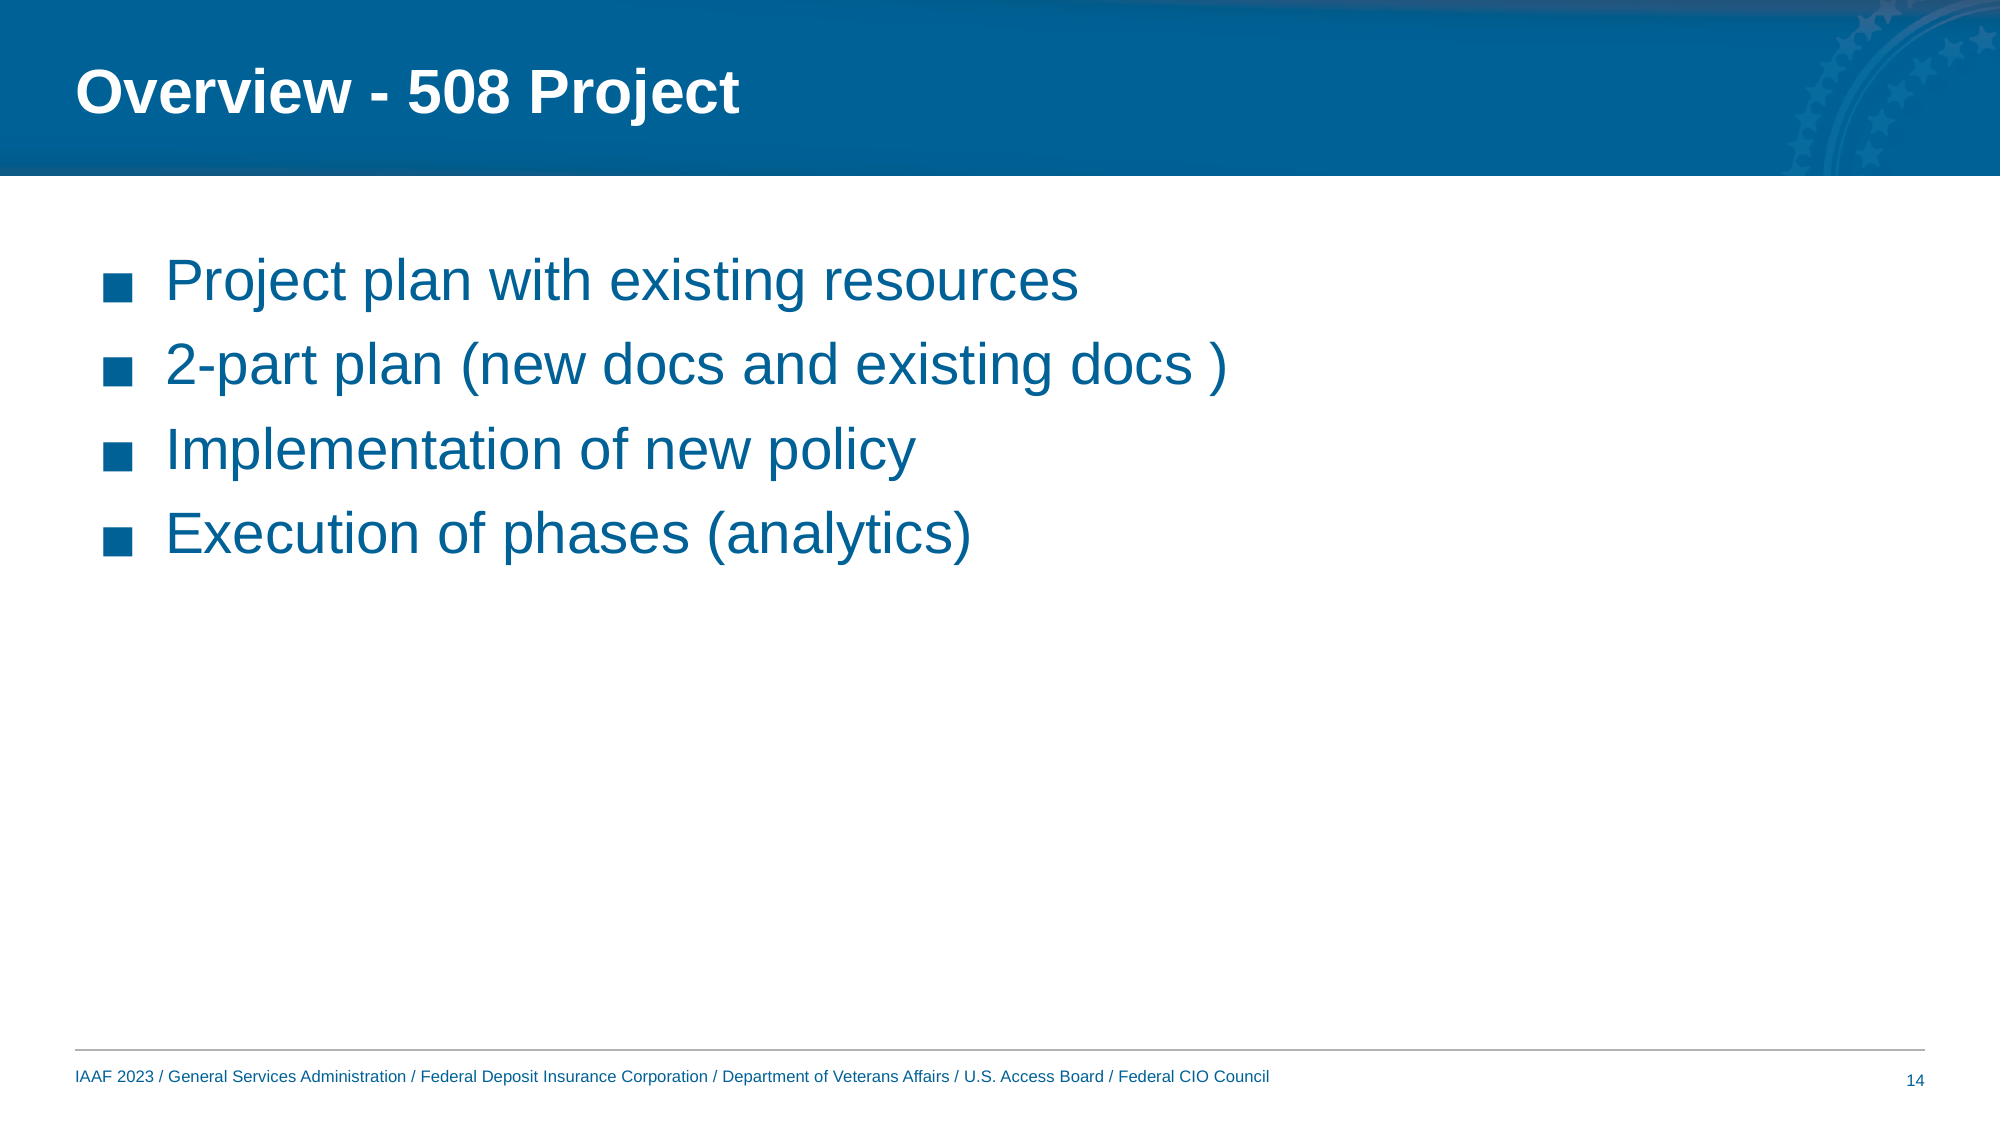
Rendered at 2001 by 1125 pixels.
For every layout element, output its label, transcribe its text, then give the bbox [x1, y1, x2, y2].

picture [0, 168, 666, 176]
slide_number 14 [1880, 1065, 1925, 1095]
list Project plan with existing resources 2-part plan (new docs and existing docs ) Implementation of new policy Execution of phases (analytics) [75, 234, 1925, 1045]
picture [0, 0, 2000, 176]
title Overview - 508 Project [75, 52, 1800, 128]
